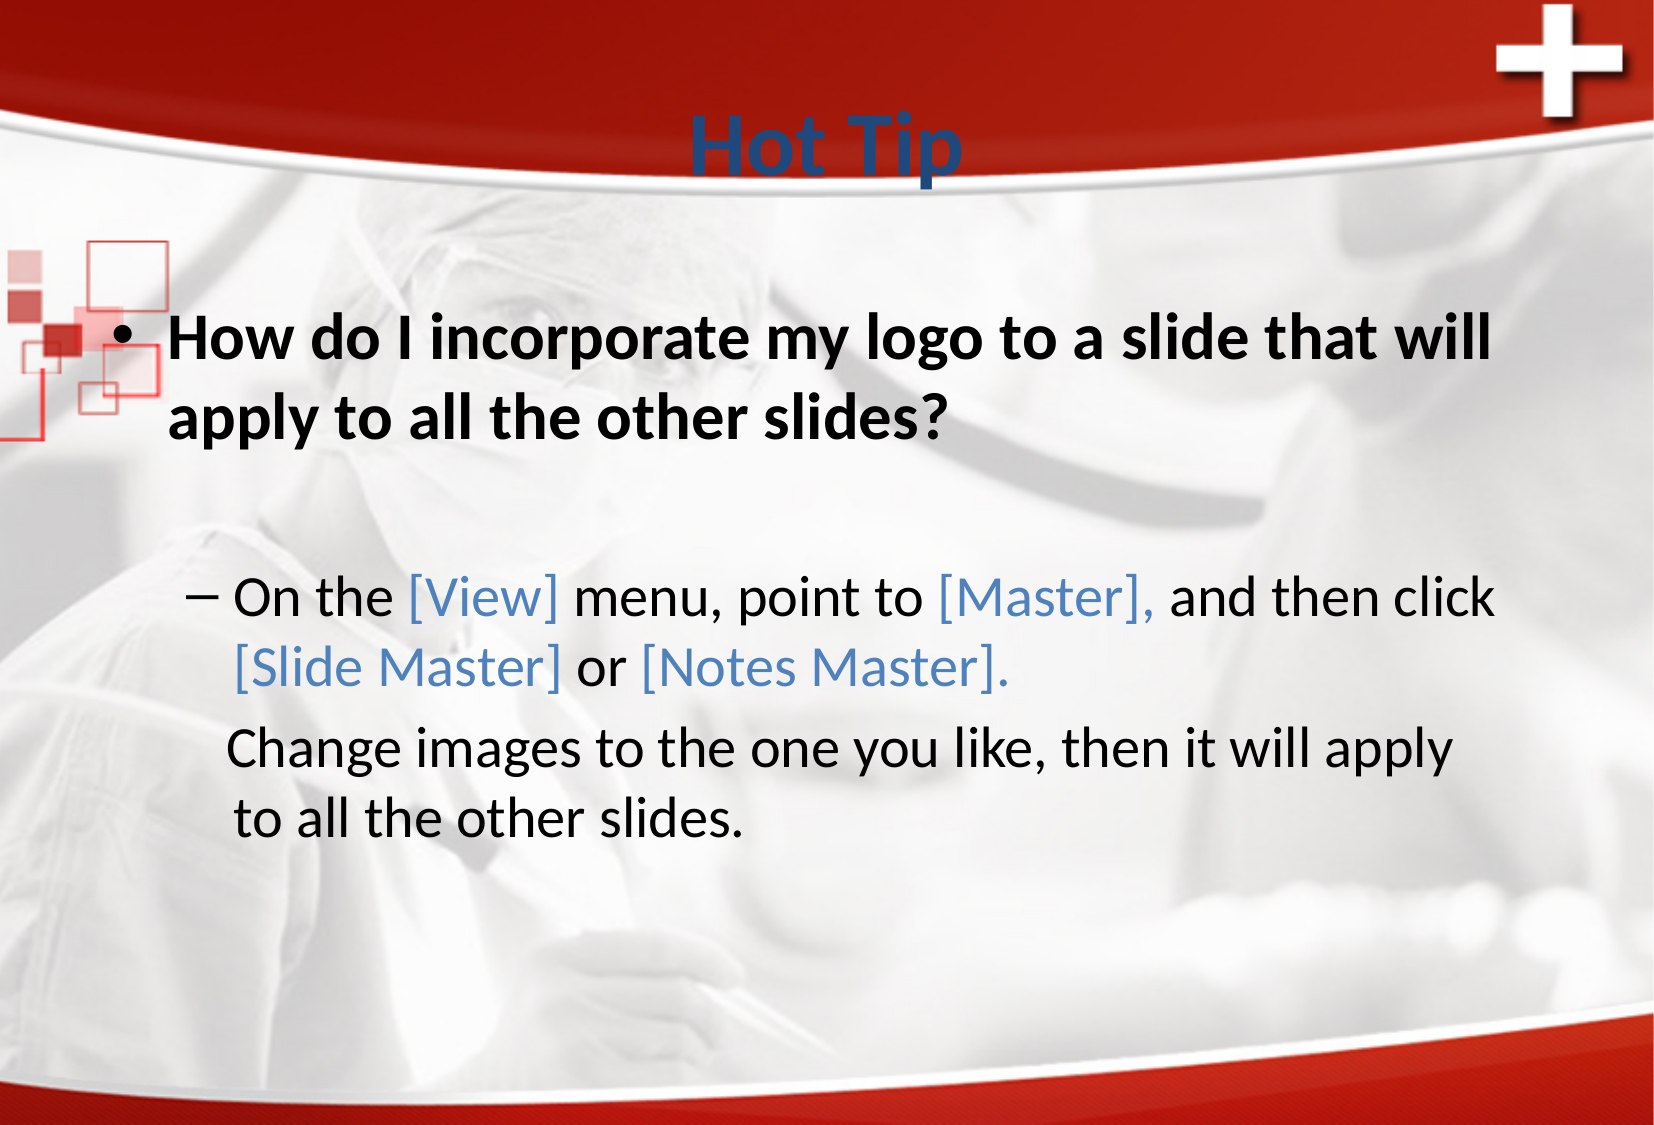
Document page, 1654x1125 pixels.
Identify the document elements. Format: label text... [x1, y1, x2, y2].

list How do I incorporate my logo to a slide that will apply to all the other slides? On the [View] menu, point to [Master], and then click [Slide Master] or [Notes Master]. Change images to the one you like, then it will apply to all the other slides. [96, 285, 1517, 903]
title Hot Tip [82, 44, 1572, 233]
picture [0, 0, 1654, 1125]
